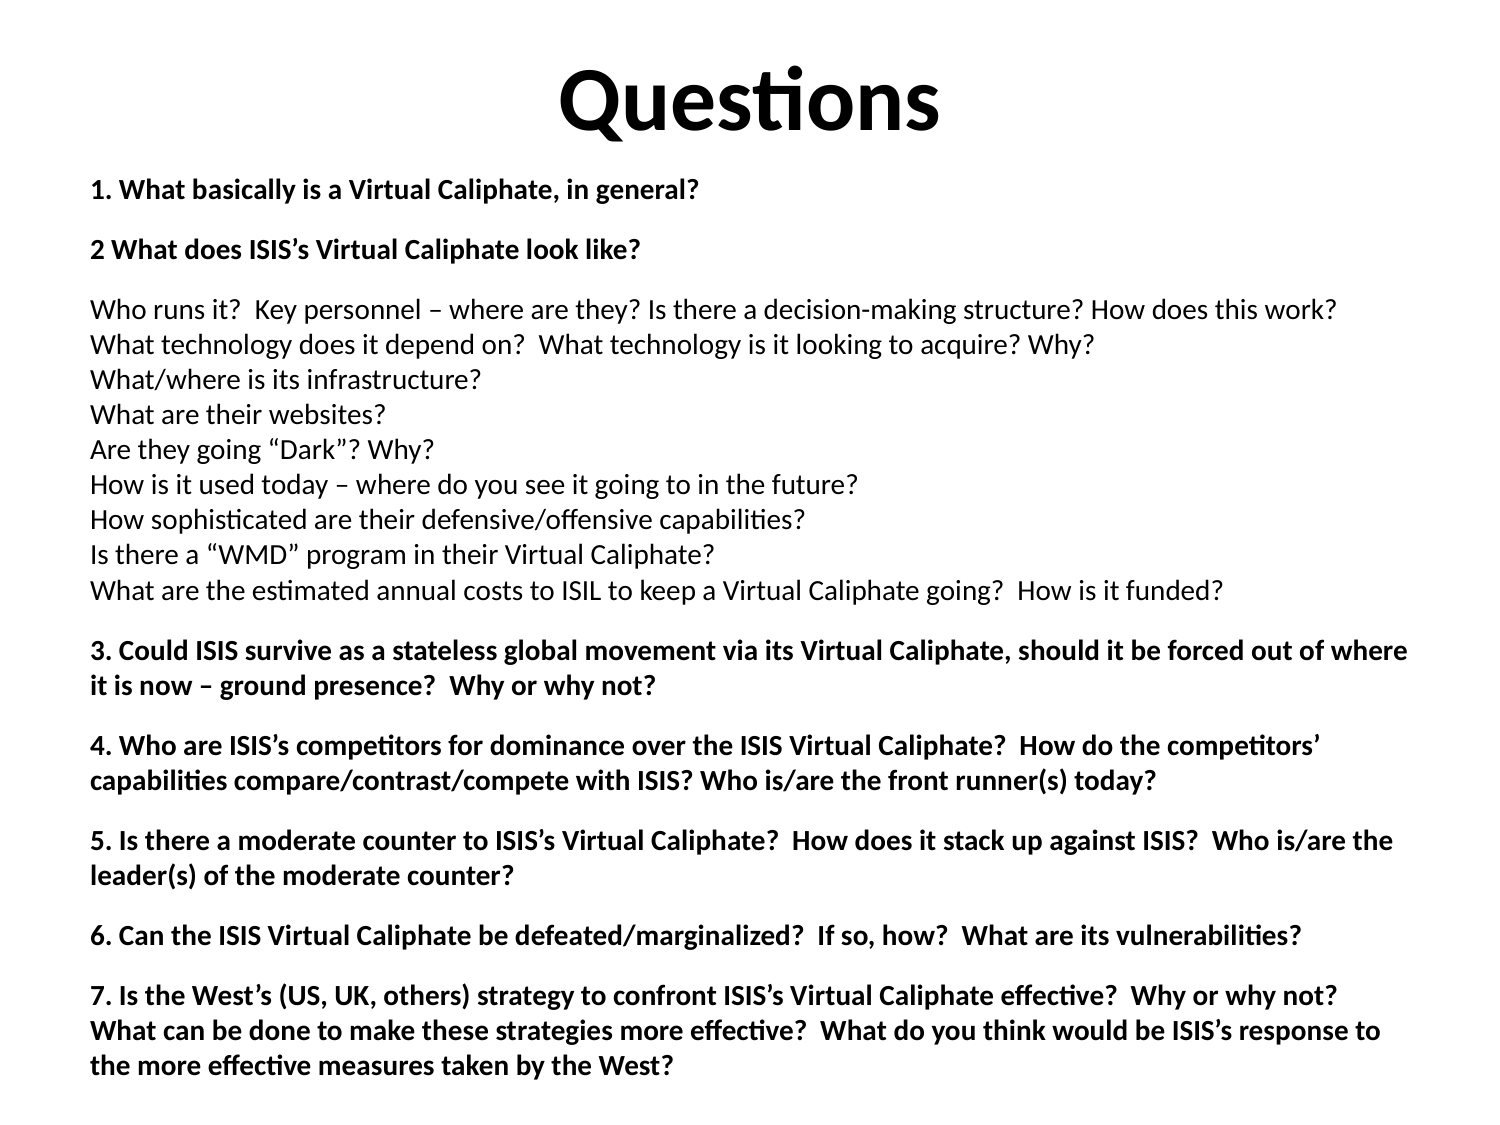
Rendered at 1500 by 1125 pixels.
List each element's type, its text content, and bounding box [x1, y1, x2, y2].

list 1. What basically is a Virtual Caliphate, in general? 2 What does ISIS’s Virtual Caliphate look like? Who runs it? Key personnel – where are they? Is there a decision-making structure? How does this work? What technology does it depend on? What technology is it looking to acquire? Why? What/where is its infrastructure? What are their websites? Are they going “Dark”? Why? How is it used today – where do you see it going to in the future? How sophisticated are their defensive/offensive capabilities? Is there a “WMD” program in their Virtual Caliphate? What are the estimated annual costs to ISIL to keep a Virtual Caliphate going? How is it funded? 3. Could ISIS survive as a stateless global movement via its Virtual Caliphate, should it be forced out of where it is now – ground presence? Why or why not? 4. Who are ISIS’s competitors for dominance over the ISIS Virtual Caliphate? How do the competitors’ capabilities compare/contrast/compete with ISIS? Who is/are the front runner(s) today? 5. Is there a moderate counter to ISIS’s Virtual Caliphate? How does it stack up against ISIS? Who is/are the leader(s) of the moderate counter? 6. Can the ISIS Virtual Caliphate be defeated/marginalized? If so, how? What are its vulnerabilities? 7. Is the West’s (US, UK, others) strategy to confront ISIS’s Virtual Caliphate effective? Why or why not? What can be done to make these strategies more effective? What do you think would be ISIS’s response to the more effective measures taken by the West? [75, 162, 1425, 1100]
title Questions [75, 0, 1425, 162]
